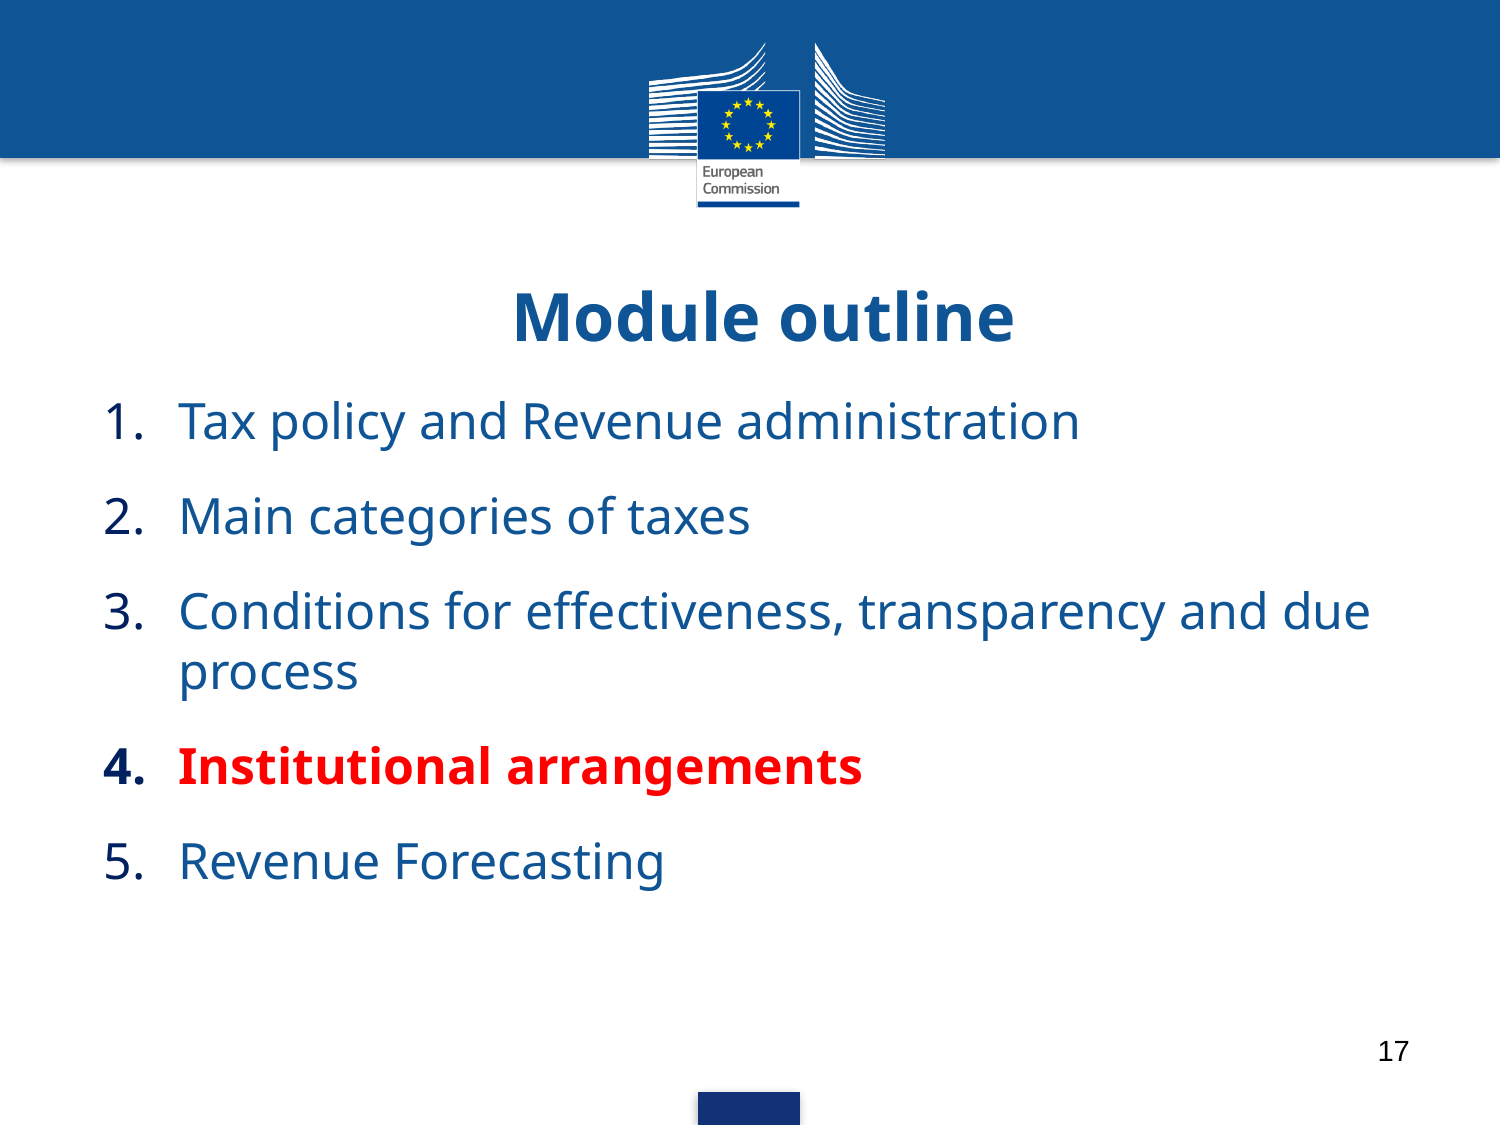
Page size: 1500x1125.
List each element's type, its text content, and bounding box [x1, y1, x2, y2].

picture [649, 42, 885, 208]
list Module outline Tax policy and Revenue administration Main categories of taxes Conditions for effectiveness, transparency and due process Institutional arrangements Revenue Forecasting [88, 266, 1439, 929]
slide_number 17 [1074, 1024, 1426, 1103]
